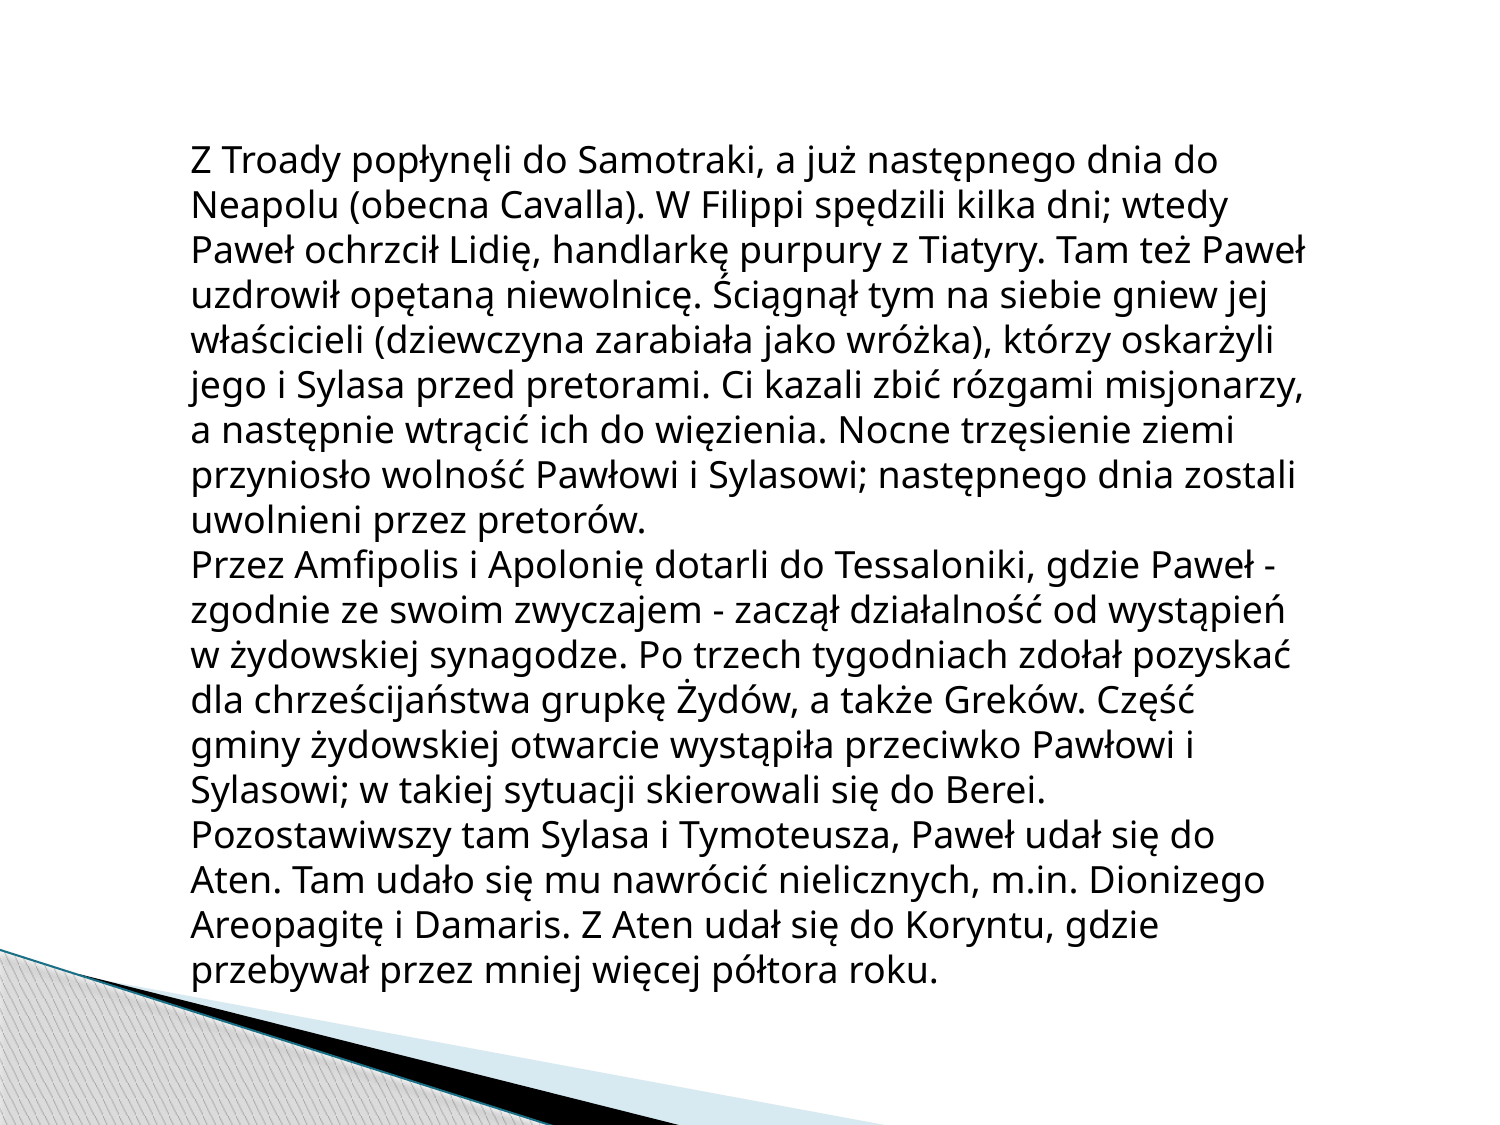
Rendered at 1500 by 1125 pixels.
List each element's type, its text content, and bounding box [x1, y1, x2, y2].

text_box Z Troady popłynęli do Samotraki, a już następnego dnia do Neapolu (obecna Cavalla). W Filippi spędzili kilka dni; wtedy Paweł ochrzcił Lidię, handlarkę purpury z Tiatyry. Tam też Paweł uzdrowił opętaną niewolnicę. Ściągnął tym na siebie gniew jej właścicieli (dziewczyna zarabiała jako wróżka), którzy oskarżyli jego i Sylasa przed pretorami. Ci kazali zbić rózgami misjonarzy, a następnie wtrącić ich do więzienia. Nocne trzęsienie ziemi przyniosło wolność Pawłowi i Sylasowi; następnego dnia zostali uwolnieni przez pretorów. Przez Amfipolis i Apolonię dotarli do Tessaloniki, gdzie Paweł - zgodnie ze swoim zwyczajem - zaczął działalność od wystąpień w żydowskiej synagodze. Po trzech tygodniach zdołał pozyskać dla chrześcijaństwa grupkę Żydów, a także Greków. Część gminy żydowskiej otwarcie wystąpiła przeciwko Pawłowi i Sylasowi; w takiej sytuacji skierowali się do Berei. Pozostawiwszy tam Sylasa i Tymoteusza, Paweł udał się do Aten. Tam udało się mu nawrócić nielicznych, m.in. Dionizego Areopagitę i Damaris. Z Aten udał się do Koryntu, gdzie przebywał przez mniej więcej półtora roku. [175, 128, 1325, 999]
